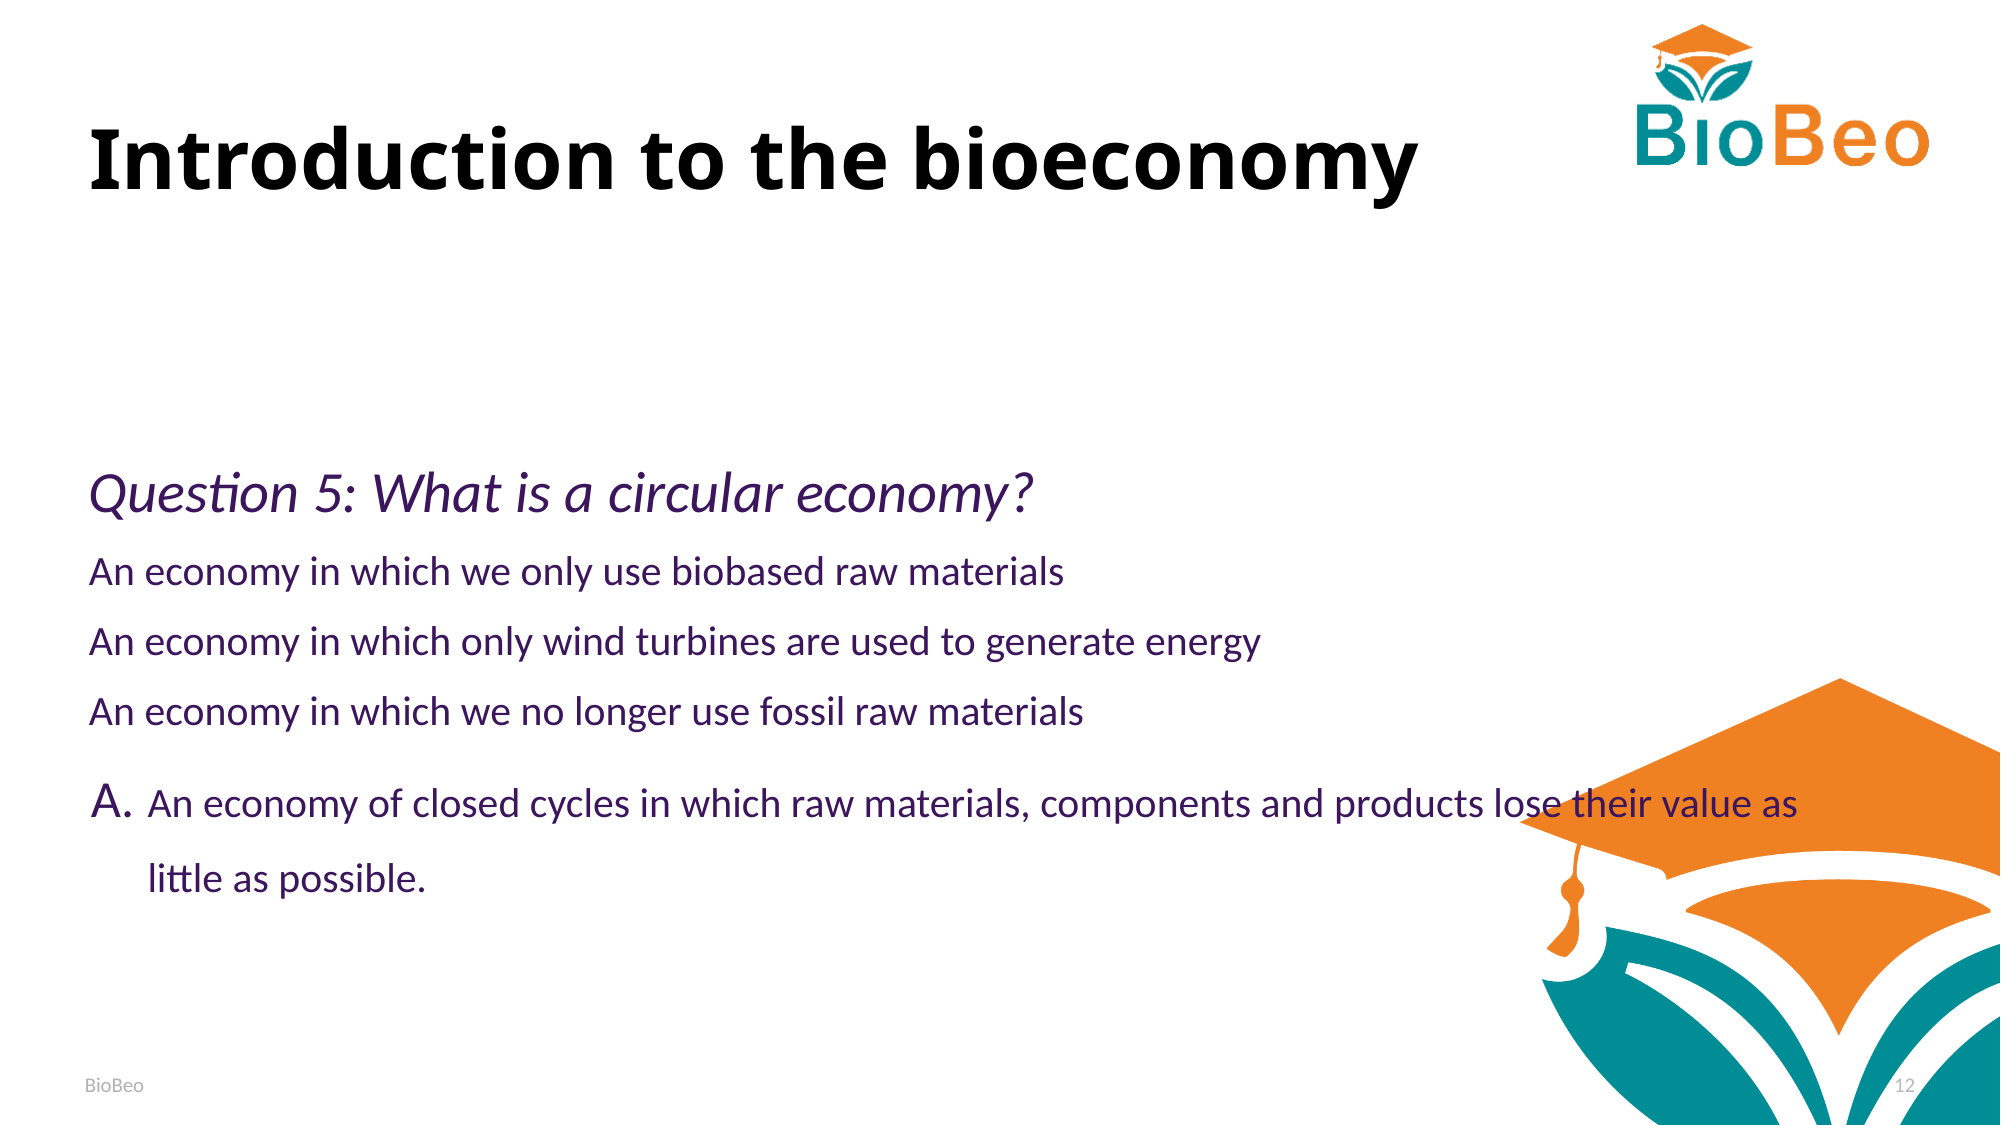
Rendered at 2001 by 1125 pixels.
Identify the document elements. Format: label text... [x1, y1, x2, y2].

picture [1478, 618, 2000, 1125]
picture [1635, 22, 1931, 88]
title Introduction to the bioeconomy [74, 88, 1935, 237]
slide_number 12 [1818, 1065, 1931, 1103]
footer BioBeo [69, 1065, 1805, 1103]
text_box Question 5: What is a circular economy? An economy in which we only use biobased raw materials An economy in which only wind turbines are used to generate energy An economy in which we no longer use fossil raw materials An economy of closed cycles in which raw materials, components and products lose their value as little as possible. [74, 441, 1819, 909]
